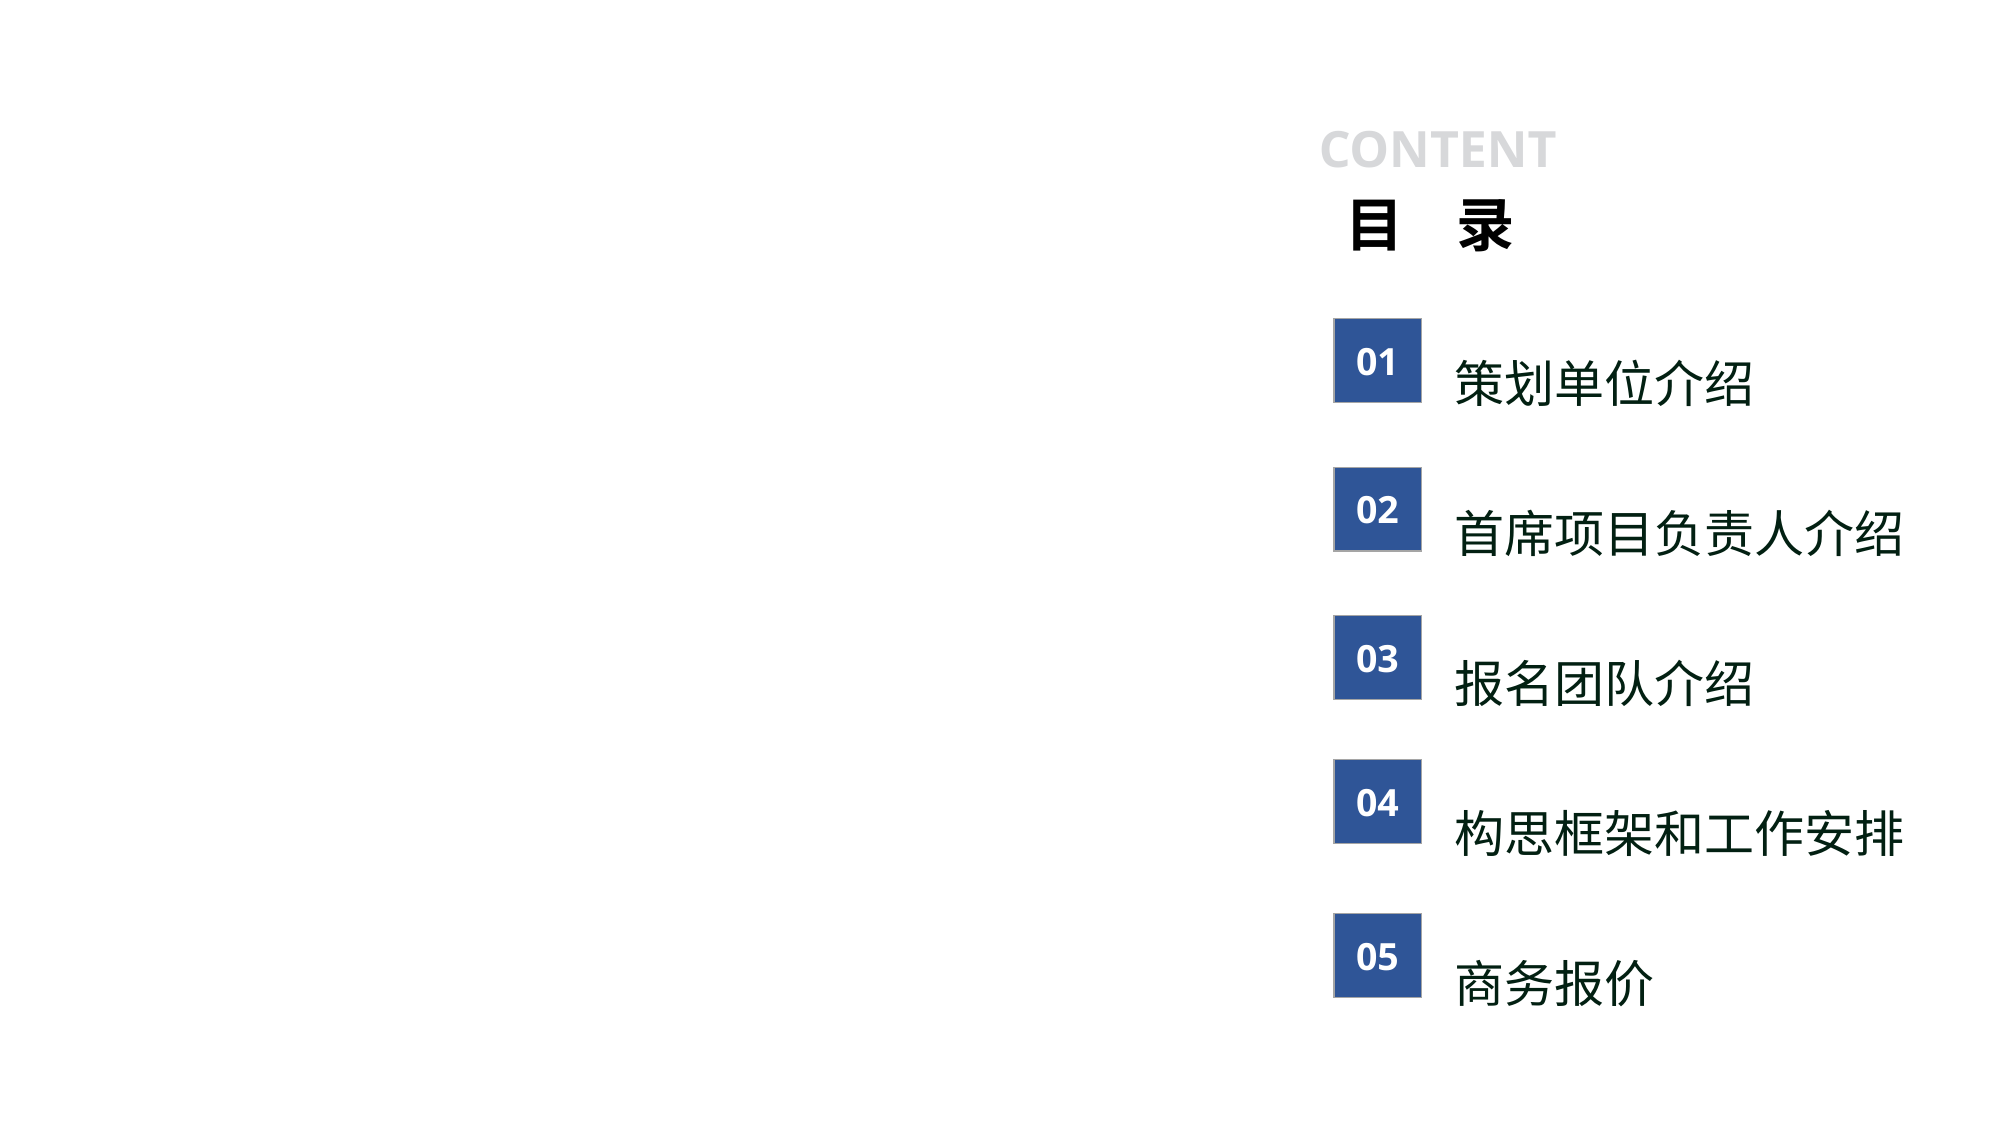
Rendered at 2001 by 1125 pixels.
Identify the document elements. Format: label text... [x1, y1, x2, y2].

text_box CONTENT [1303, 116, 1616, 178]
text_box 策划单位介绍 首席项目负责人介绍 报名团队介绍 构思框架和工作安排 商务报价 [1440, 254, 1920, 1020]
text_box 03 [1333, 615, 1422, 701]
text_box 05 [1333, 912, 1422, 998]
text_box 02 [1333, 466, 1422, 552]
text_box 01 [1333, 317, 1422, 403]
text_box 04 [1333, 759, 1422, 845]
text_box 目 录 [1331, 180, 1531, 266]
